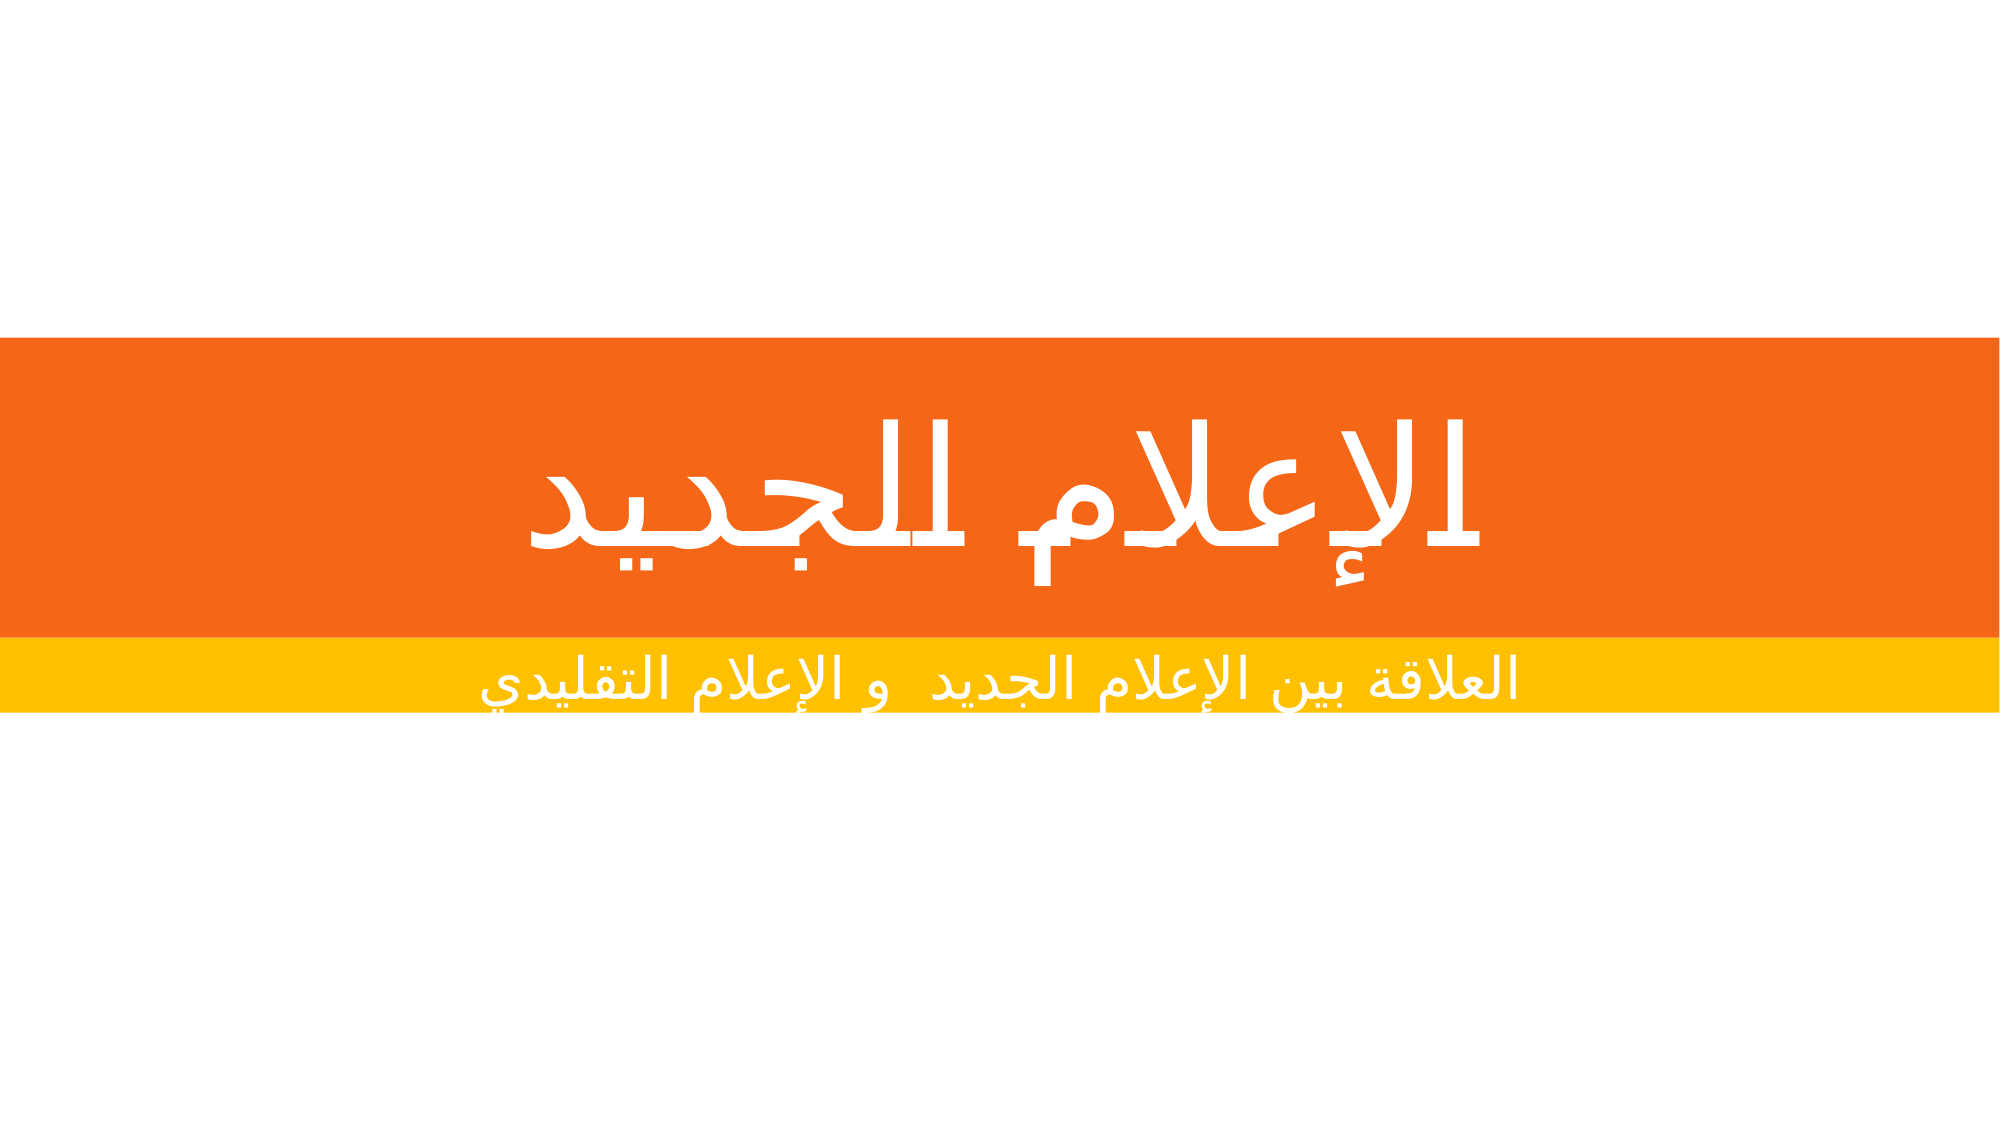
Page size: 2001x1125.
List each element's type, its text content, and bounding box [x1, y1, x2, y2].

subtitle العلاقة بين الإعلام الجديد و الإعلام التقليدي [56, 641, 1945, 717]
title الإعلام الجديد [78, 355, 1923, 641]
